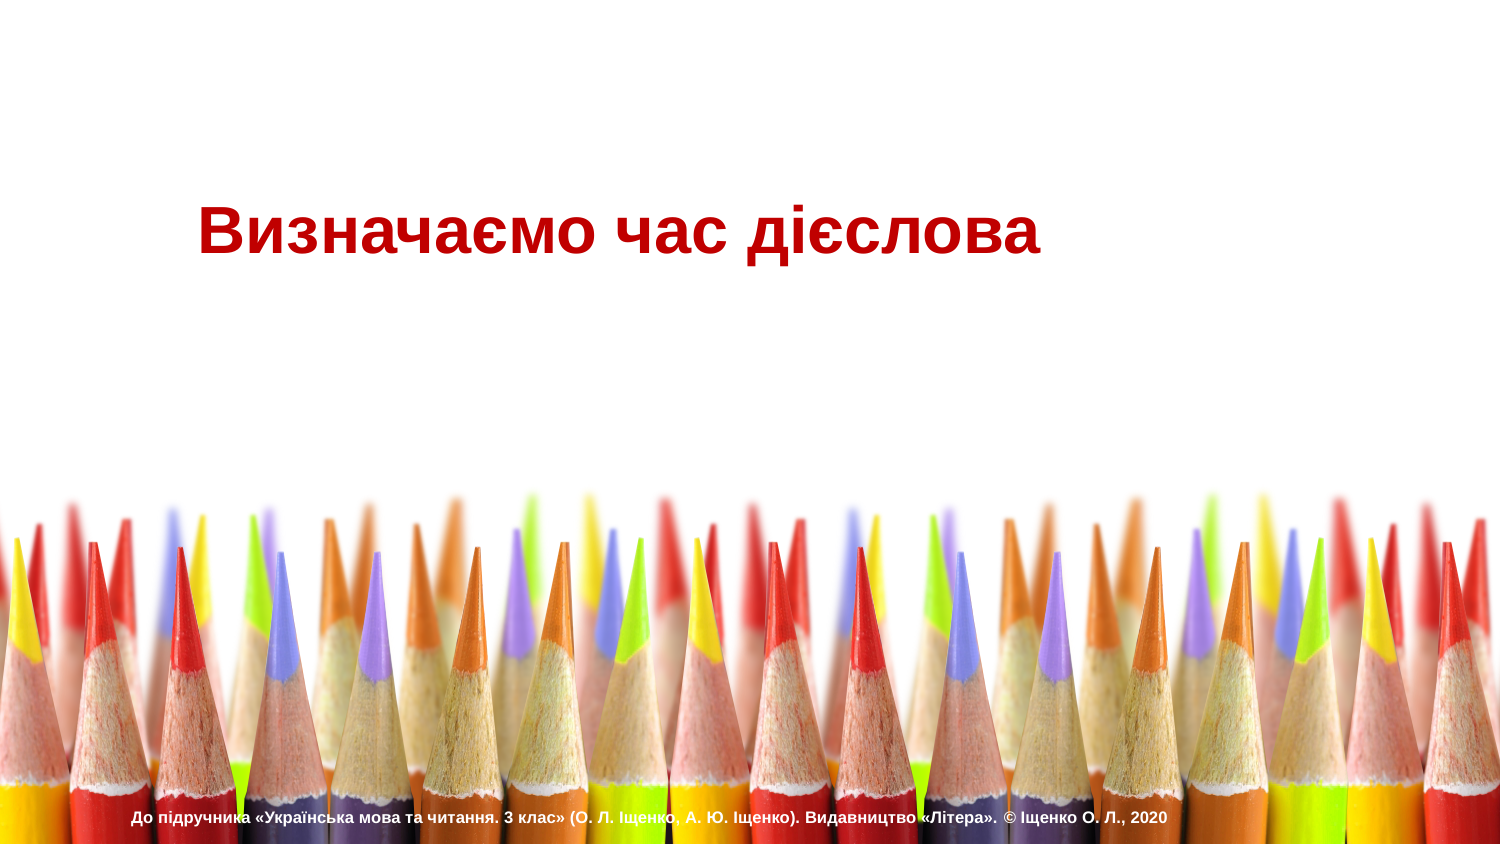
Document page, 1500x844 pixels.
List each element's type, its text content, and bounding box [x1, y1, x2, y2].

text_box До підручника «Українська мова та читання. 3 клас» (О. Л. Іщенко, А. Ю. Іщенко). Видавництво «Літера». © Іщенко О. Л., 2020 [0, 799, 1400, 844]
text_box Визначаємо час дієслова [182, 173, 1495, 274]
picture [0, 484, 1500, 844]
